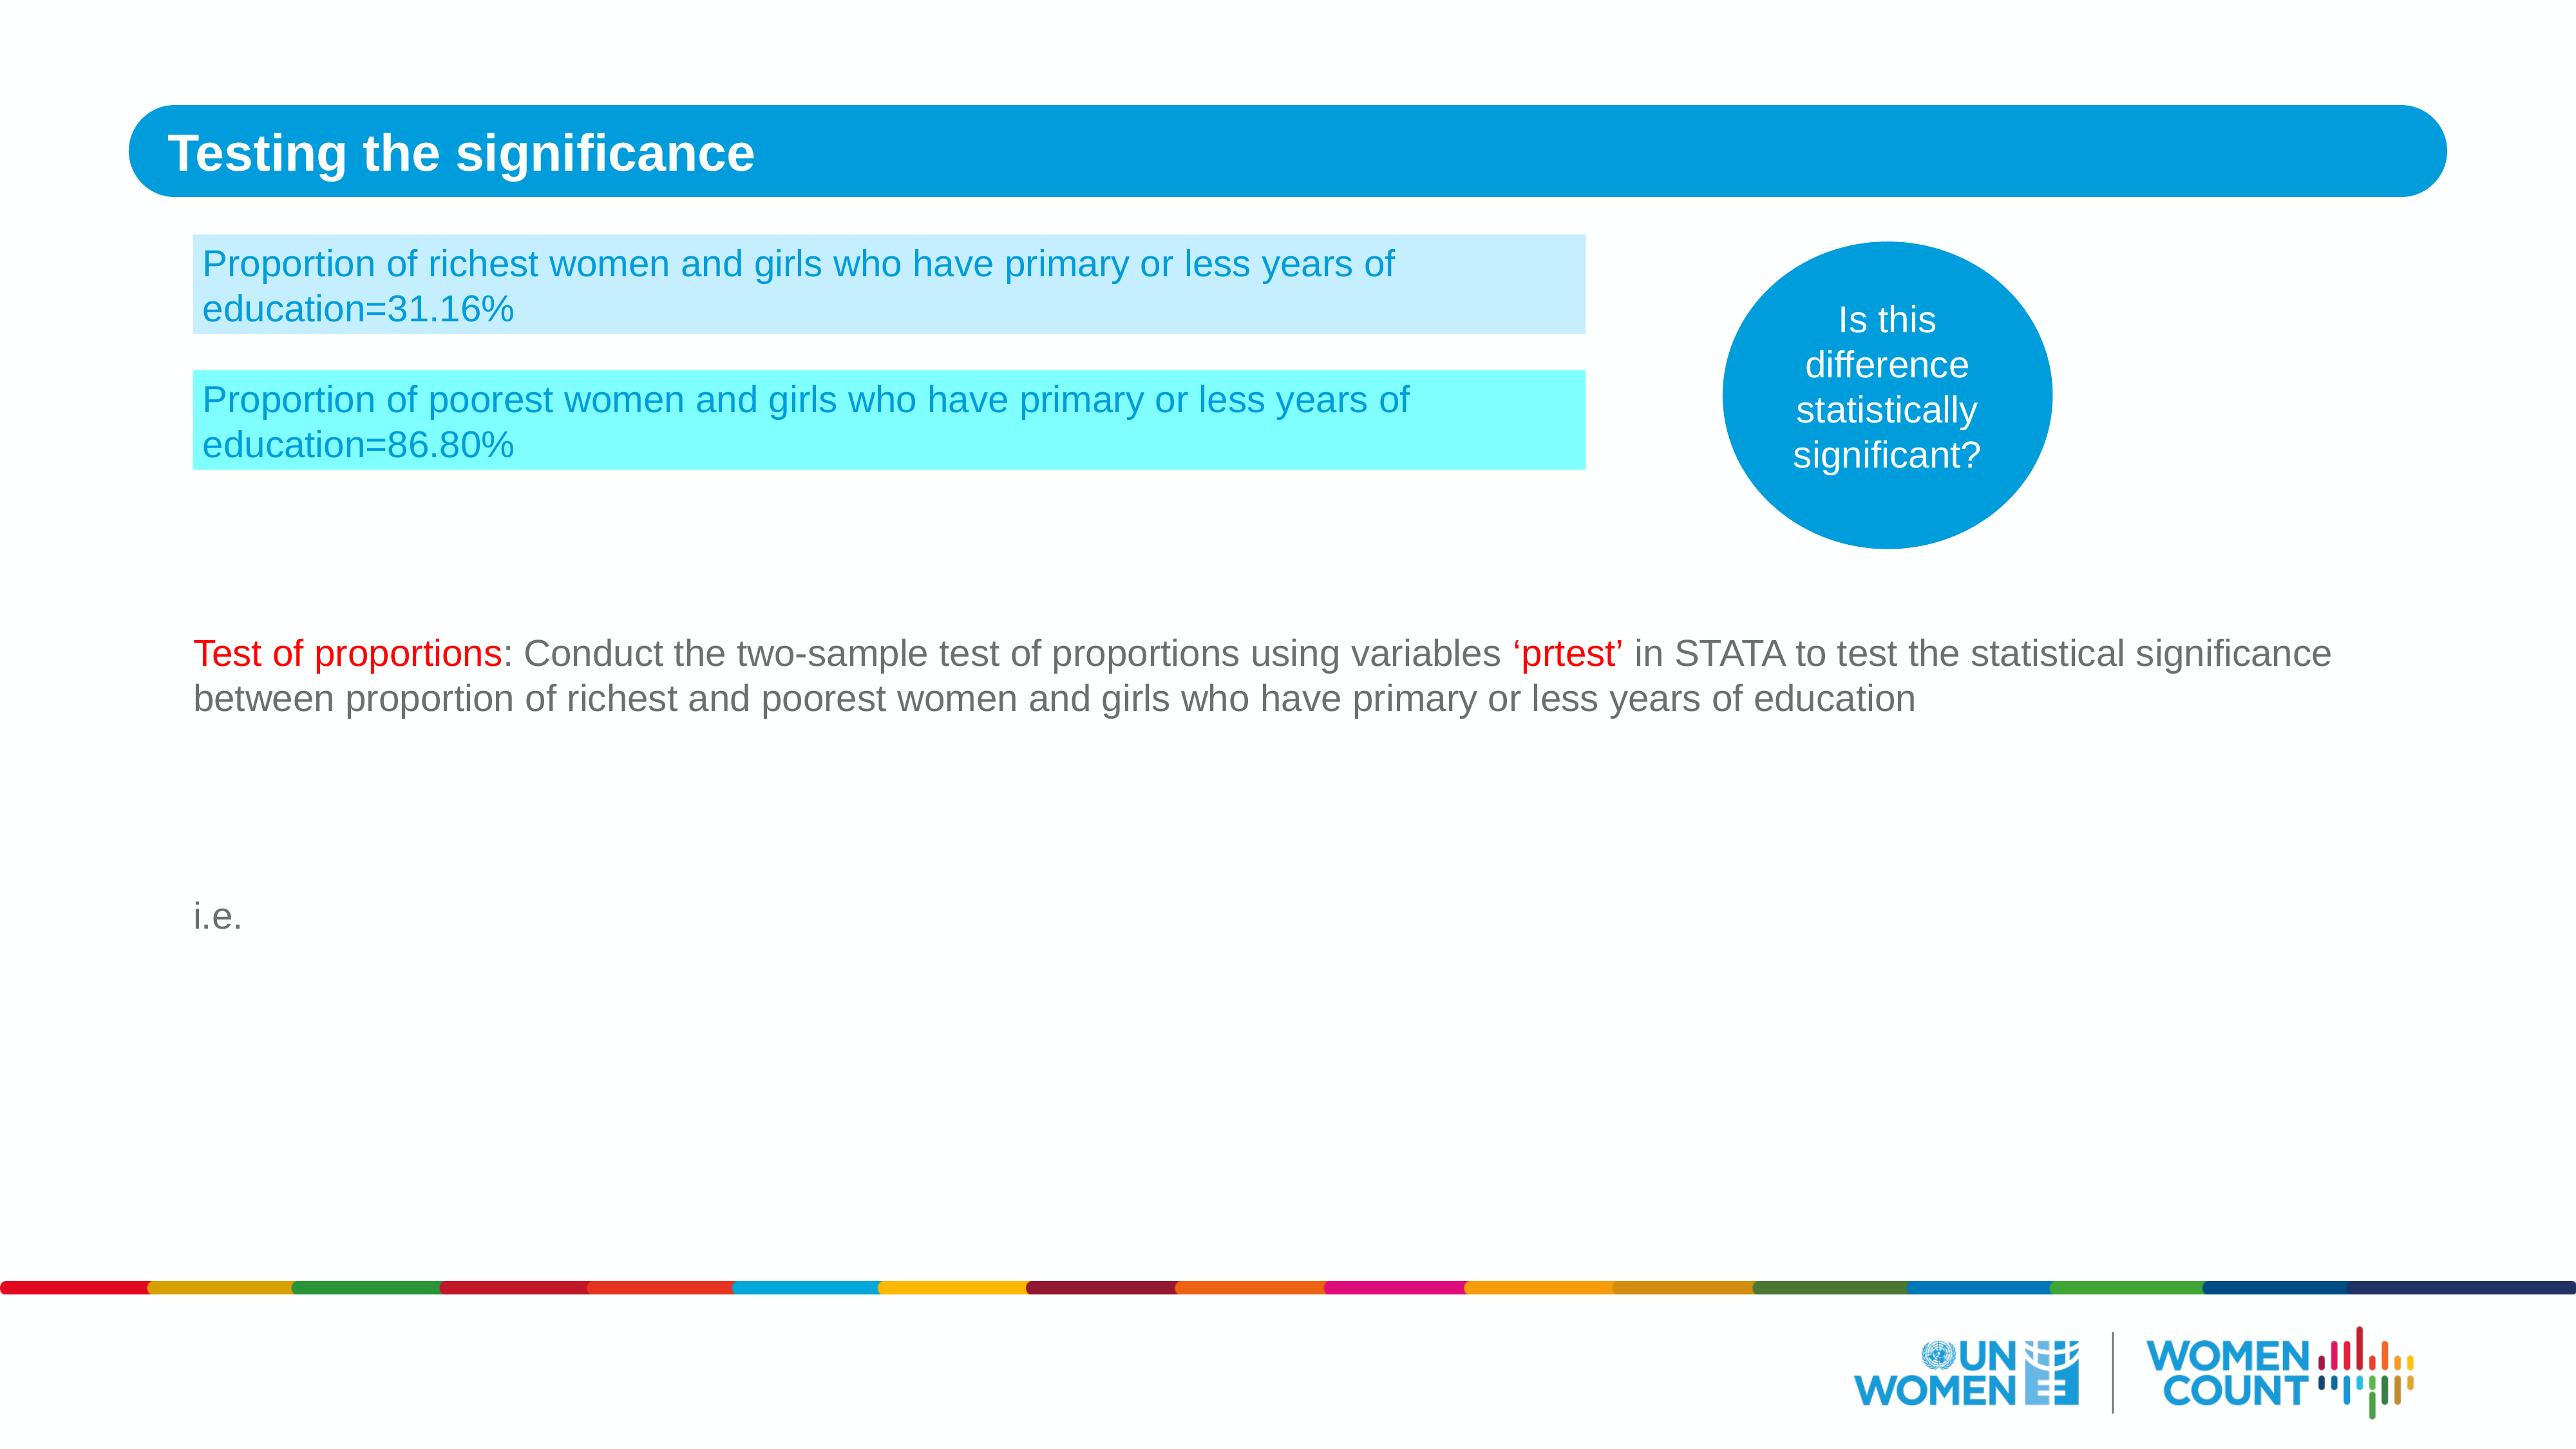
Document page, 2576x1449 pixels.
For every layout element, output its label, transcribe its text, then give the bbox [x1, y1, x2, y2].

text_box Proportion of poorest women and girls who have primary or less years of education=86.80% [193, 370, 1586, 470]
list Testing the significance [167, 119, 2411, 182]
list Test of proportions: Conduct the two-sample test of proportions using variables ‘prtest’ in STATA to test the statistical significance between proportion of richest and poorest women and girls who have primary or less years of education [193, 629, 2437, 811]
text_box Proportion of richest women and girls who have primary or less years of education=31.16% [193, 234, 1586, 334]
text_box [1722, 241, 2053, 549]
